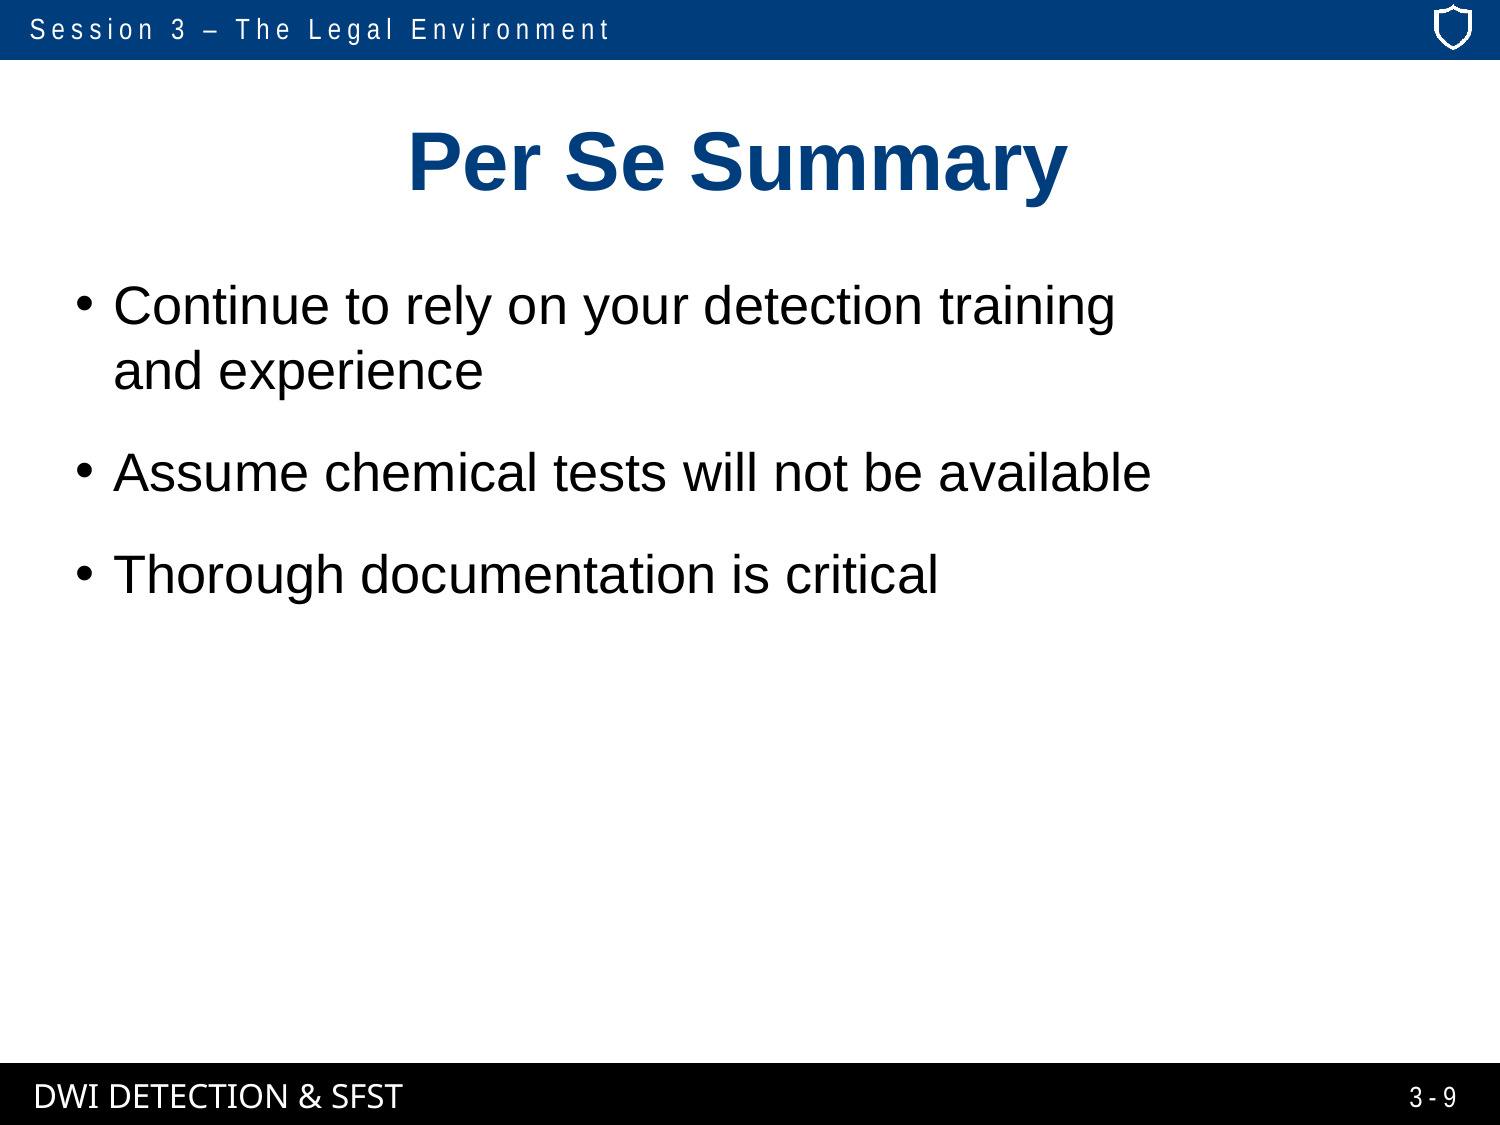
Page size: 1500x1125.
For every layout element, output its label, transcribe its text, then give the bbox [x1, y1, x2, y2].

list Continue to rely on your detection training and experience Assume chemical tests will not be available Thorough documentation is critical [75, 270, 1425, 975]
picture [1434, 4, 1472, 50]
slide_number 3-9 [1121, 1065, 1472, 1125]
title Per Se Summary [75, 104, 1425, 210]
